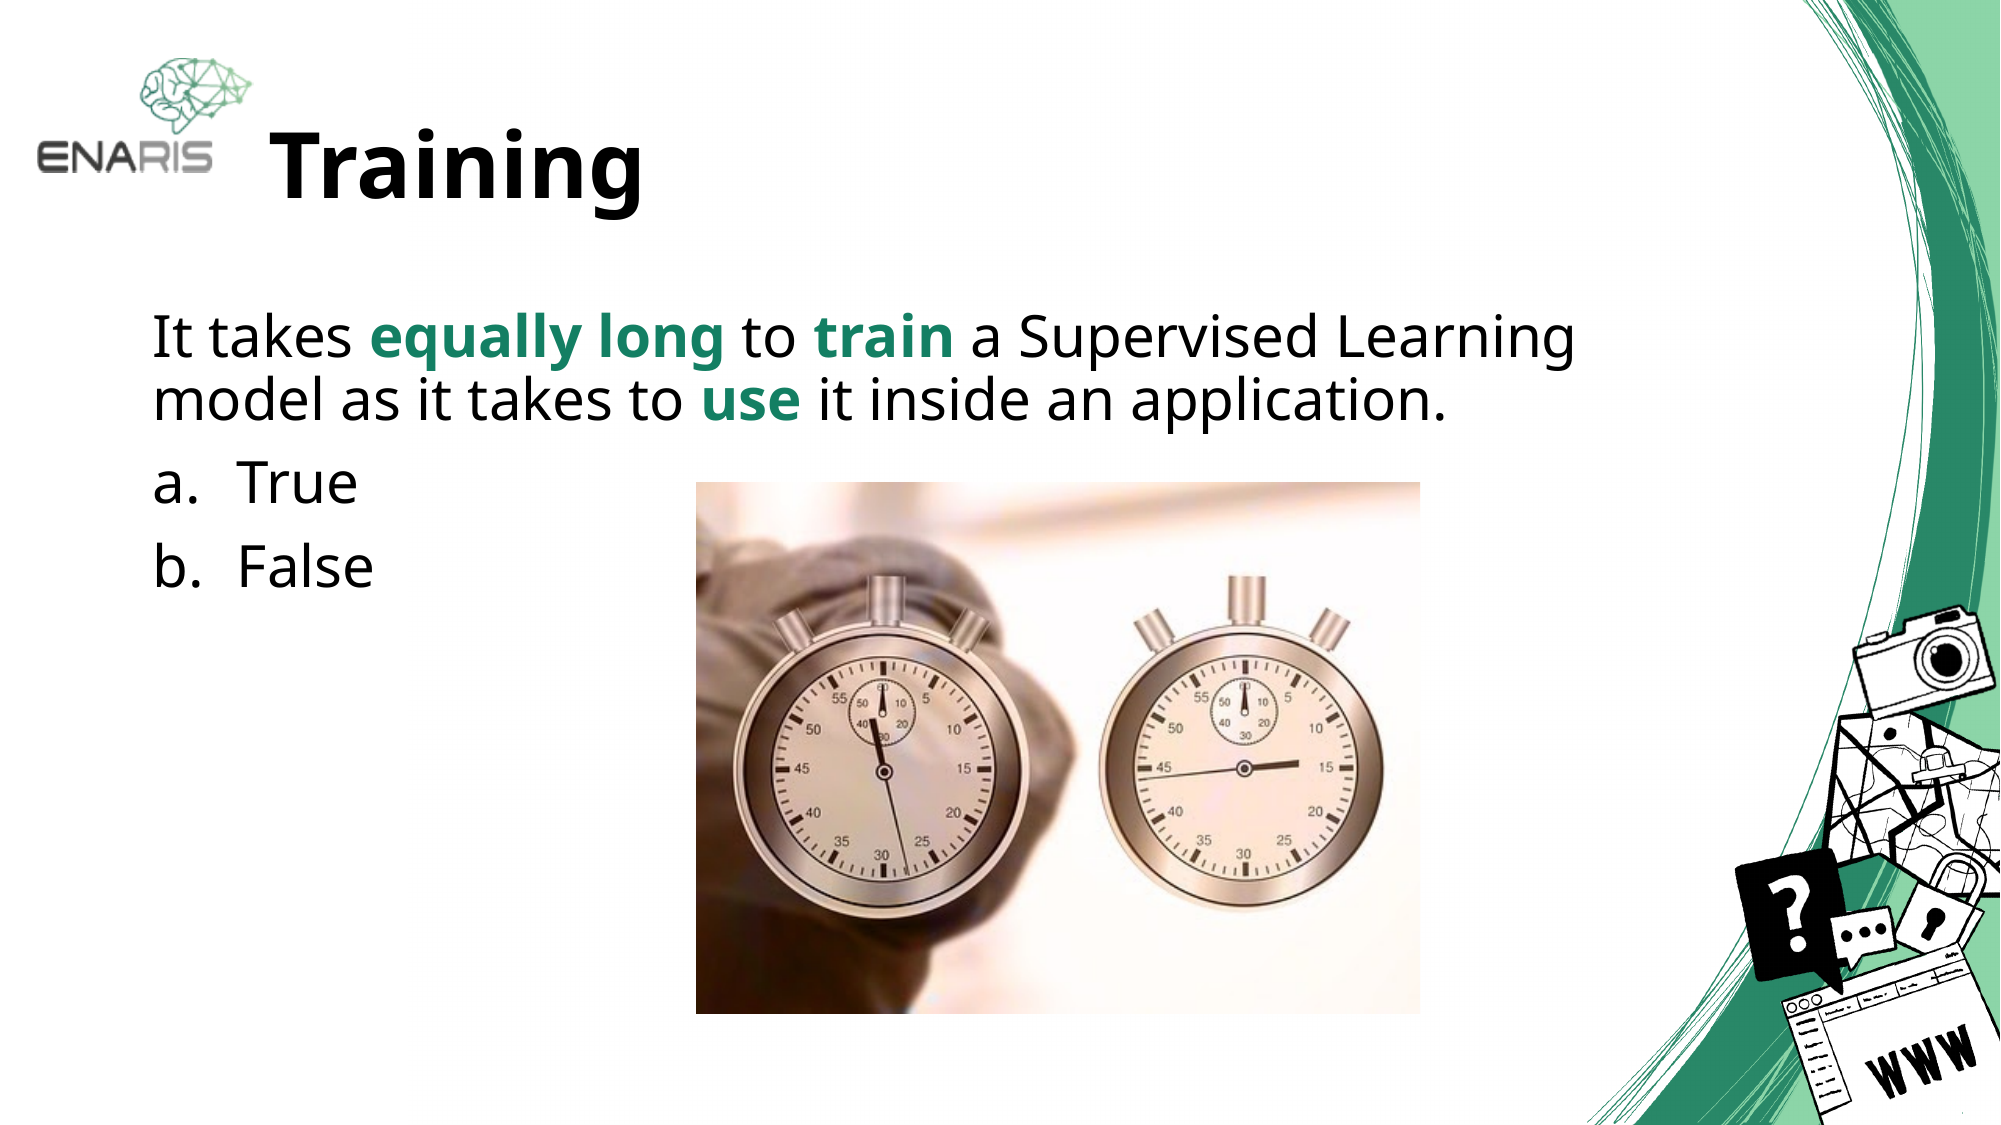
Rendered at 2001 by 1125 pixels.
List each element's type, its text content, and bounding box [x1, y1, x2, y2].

picture [37, 58, 254, 173]
title Training [253, 59, 1863, 278]
picture [408, 0, 2000, 1125]
list It takes equally long to train a Supervised Learning model as it takes to use it inside an application. True False [137, 299, 1659, 1014]
